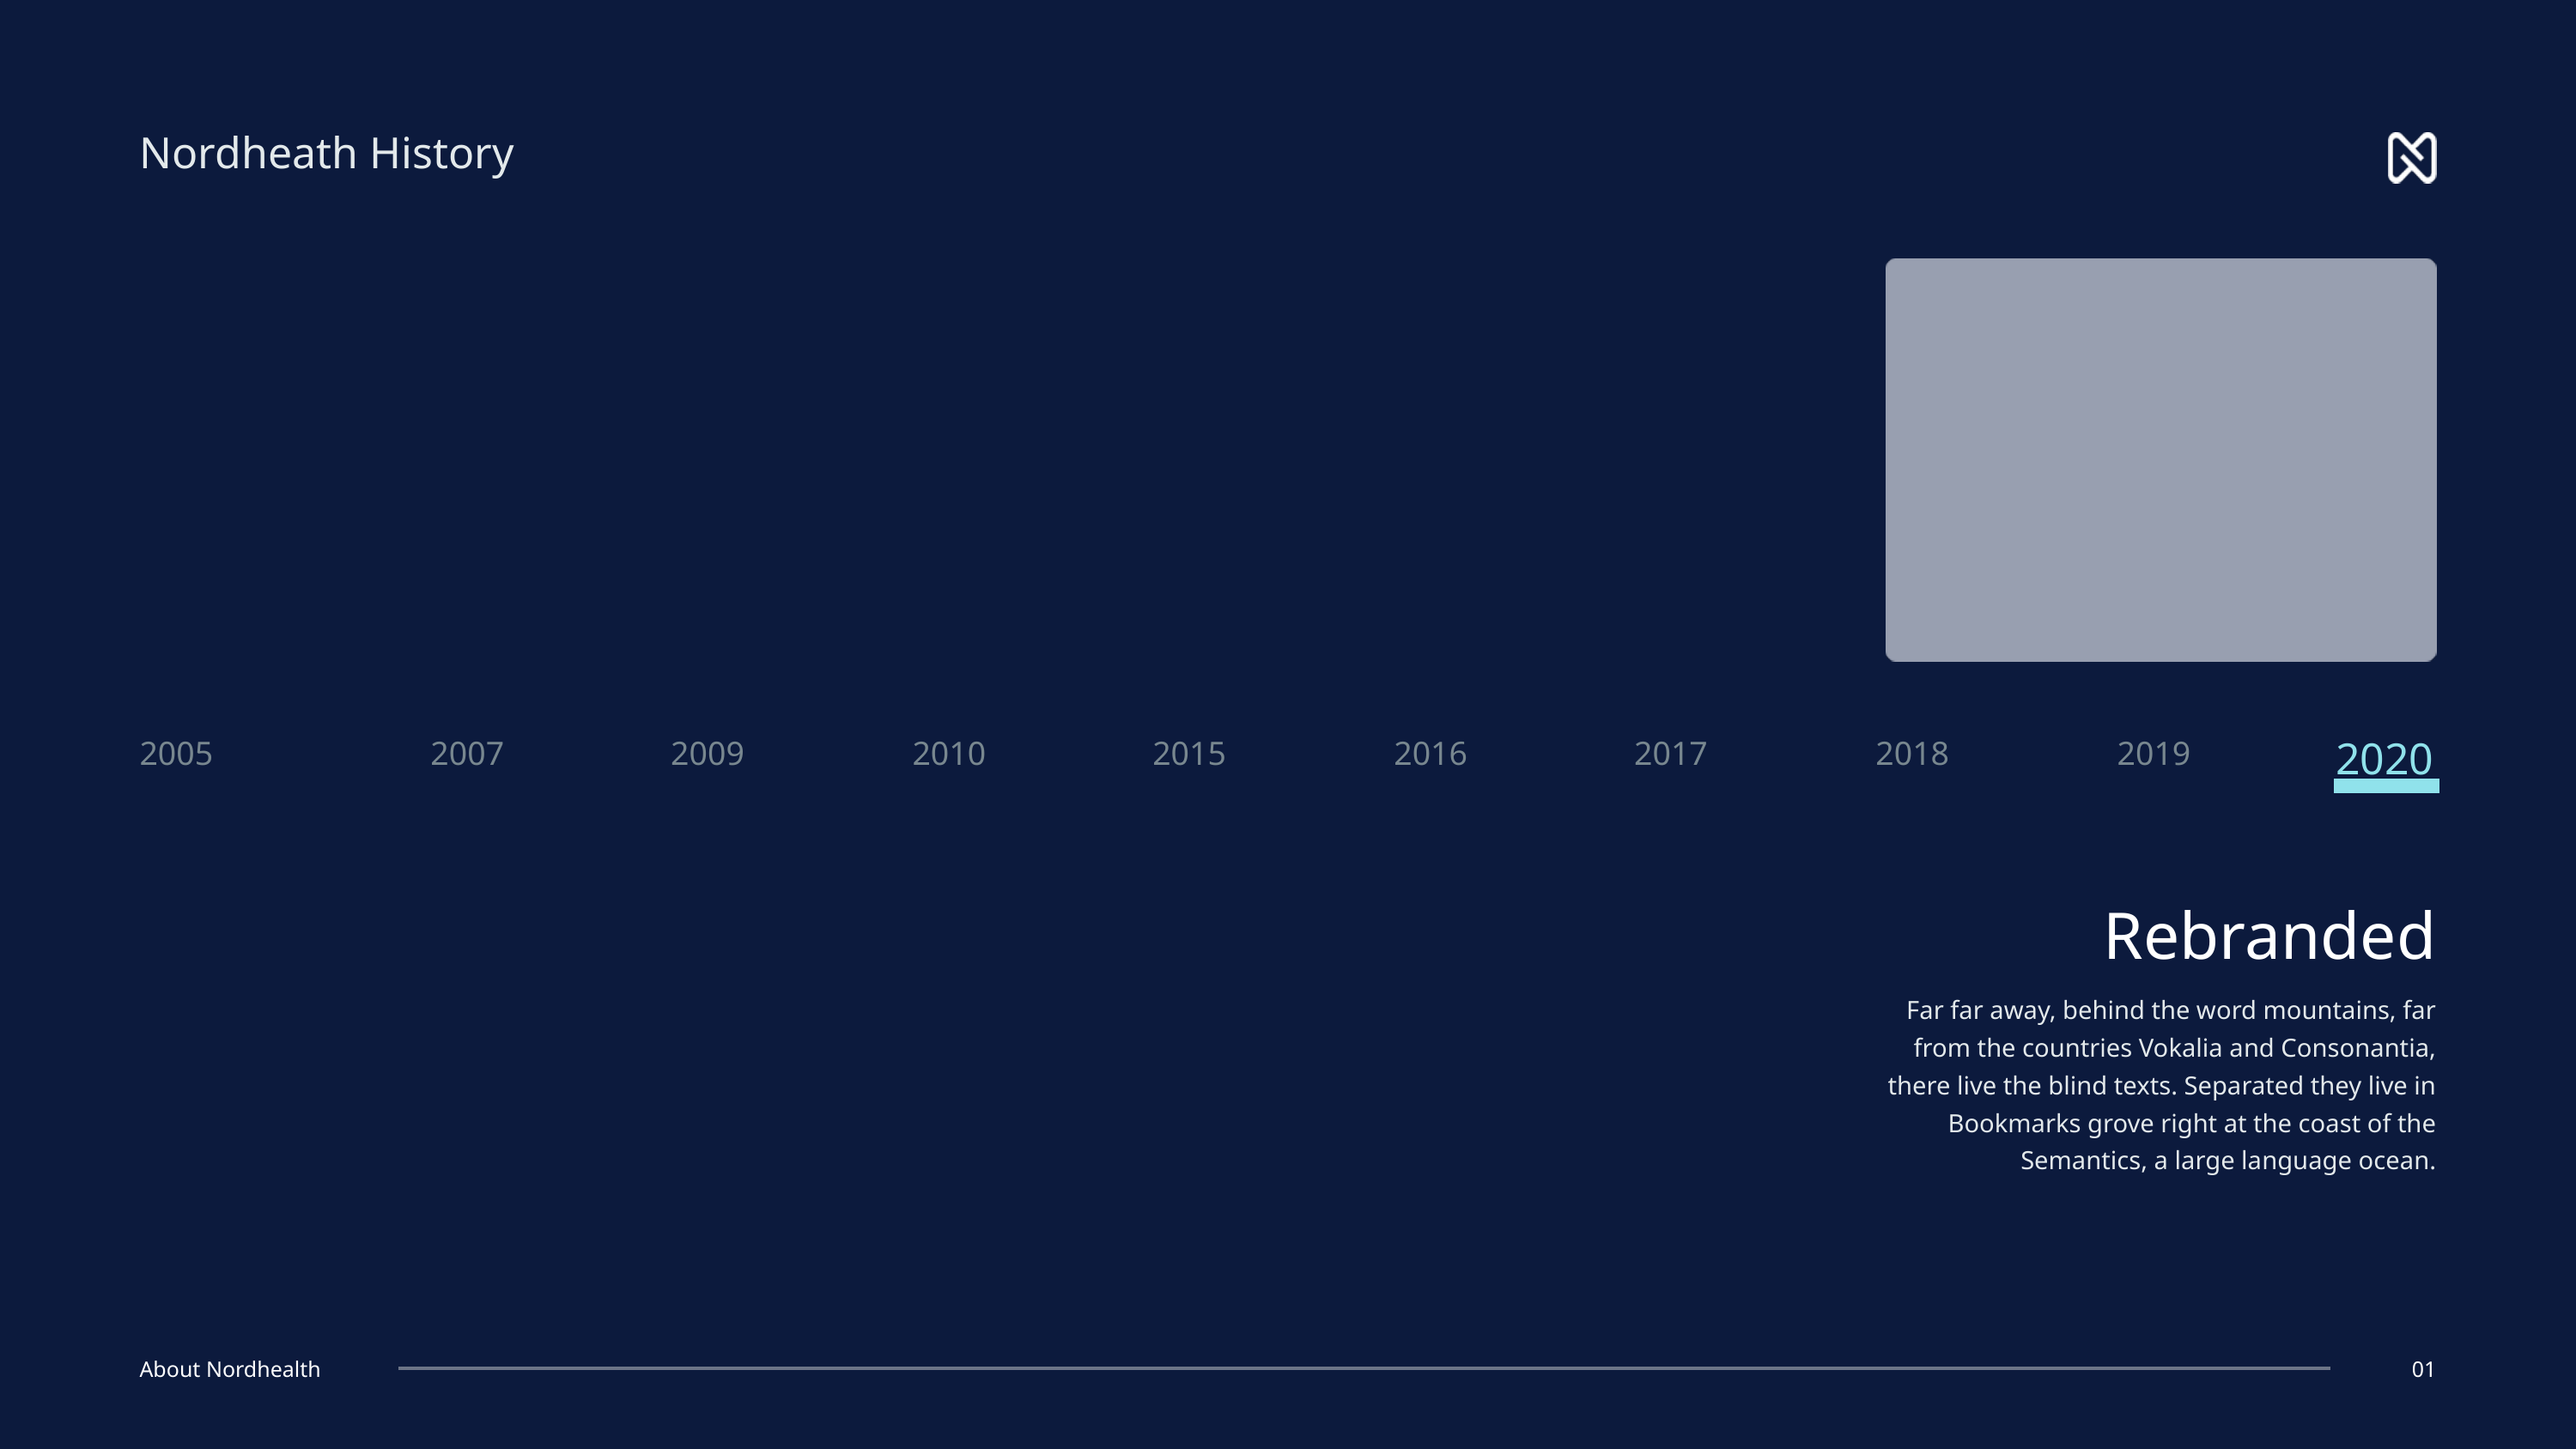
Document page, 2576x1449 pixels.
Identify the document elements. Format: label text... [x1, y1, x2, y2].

text_box 2005 [139, 733, 347, 772]
text_box 2007 [430, 733, 586, 772]
text_box Nordheath History [139, 118, 1028, 178]
text_box Far far away, behind the word mountains, far from the countries Vokalia and Consonantia, there live the blind texts. Separated they live in Bookmarks grove right at the coast of the Semantics, a large language ocean. [1859, 986, 2437, 1175]
picture [398, 1367, 2330, 1370]
text_box 2009 [671, 733, 828, 772]
text_box 01 [2150, 1343, 2437, 1382]
text_box 2015 [1152, 733, 1309, 772]
picture [2334, 779, 2439, 793]
text_box 2016 [1394, 733, 1550, 772]
picture [1886, 258, 2437, 662]
text_box 2020 [2336, 724, 2494, 784]
text_box 2018 [1875, 733, 2033, 772]
text_box Rebranded [1852, 886, 2437, 973]
text_box 2010 [912, 733, 1068, 772]
picture [2388, 132, 2437, 184]
text_box 2017 [1634, 733, 1791, 772]
text_box About Nordhealth [139, 1343, 433, 1382]
text_box 2019 [2117, 733, 2275, 772]
